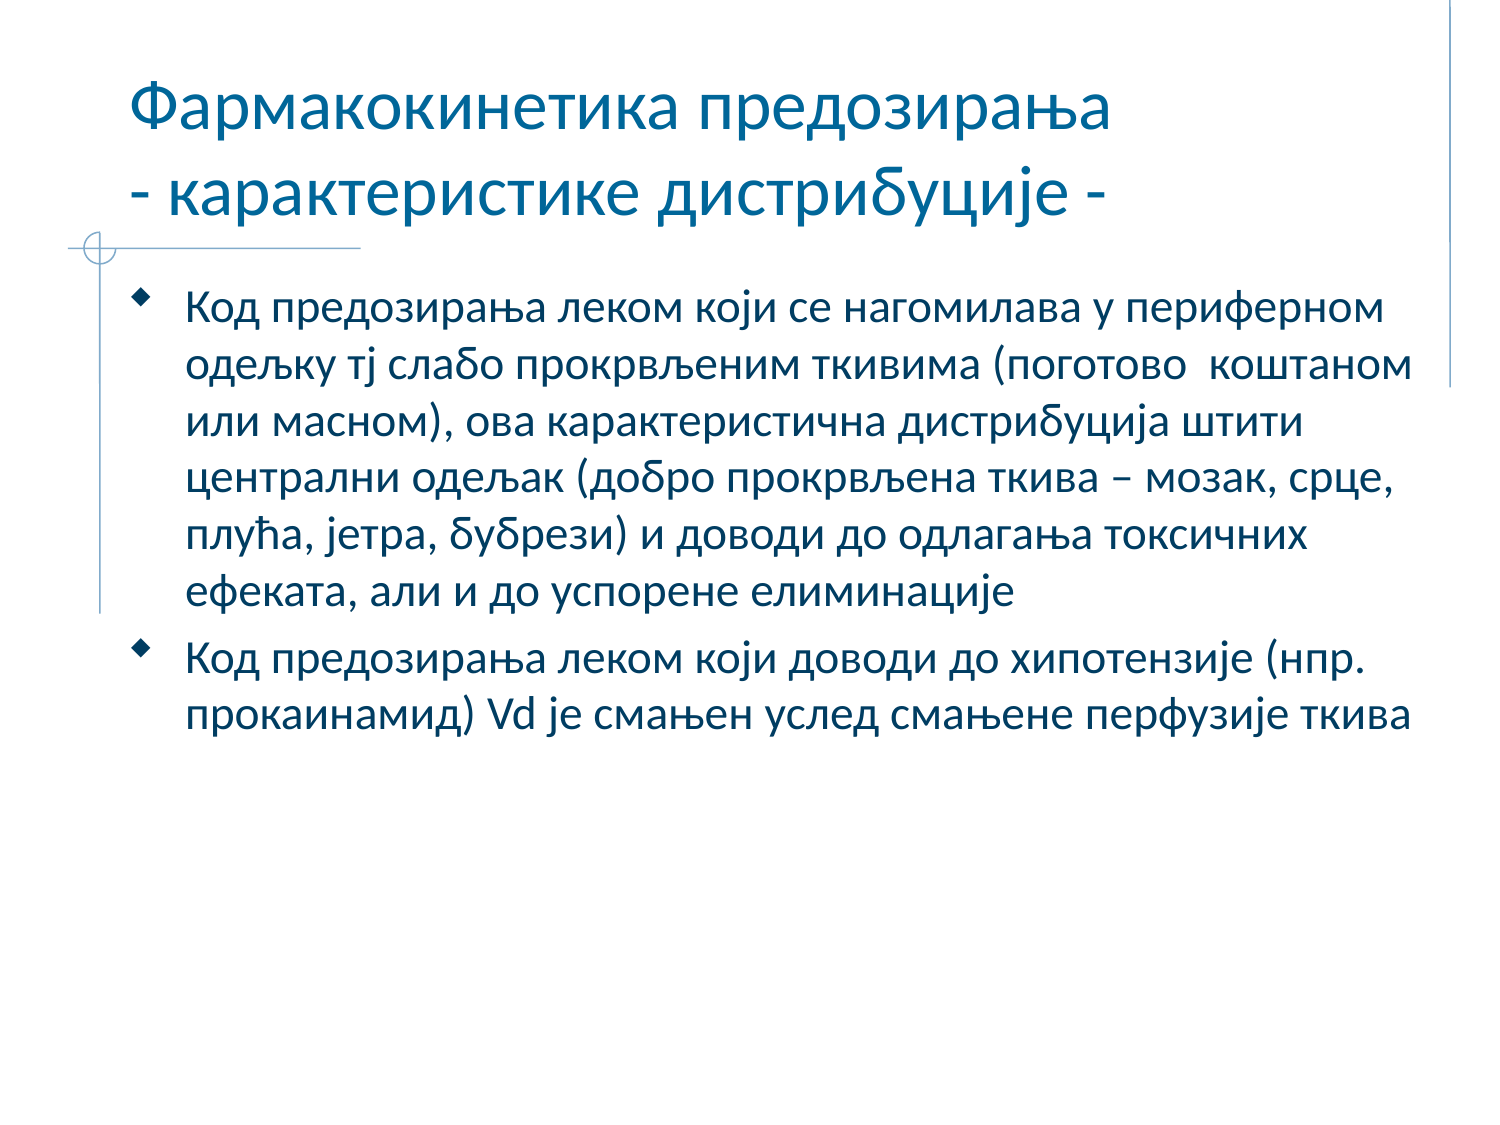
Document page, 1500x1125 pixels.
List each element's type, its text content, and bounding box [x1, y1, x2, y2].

title Фармакокинетика предозирања - карактеристике дистрибуције - [113, 49, 1436, 238]
list Код предозирања леком који се нагомилава у периферном одељку тј слабо прокрвљеним ткивима (поготово коштаном или масном), ова карактеристична дистрибуција штити централни одељак (добро прокрвљена ткива – мозак, срце, плућа, јетра, бубрези) и доводи до одлагања токсичних ефеката, али и до успорене елиминације Код предозирања леком који доводи до хипотензије (нпр. прокаинамид) Vd је смањен услед смањене перфузије ткива [111, 266, 1436, 835]
